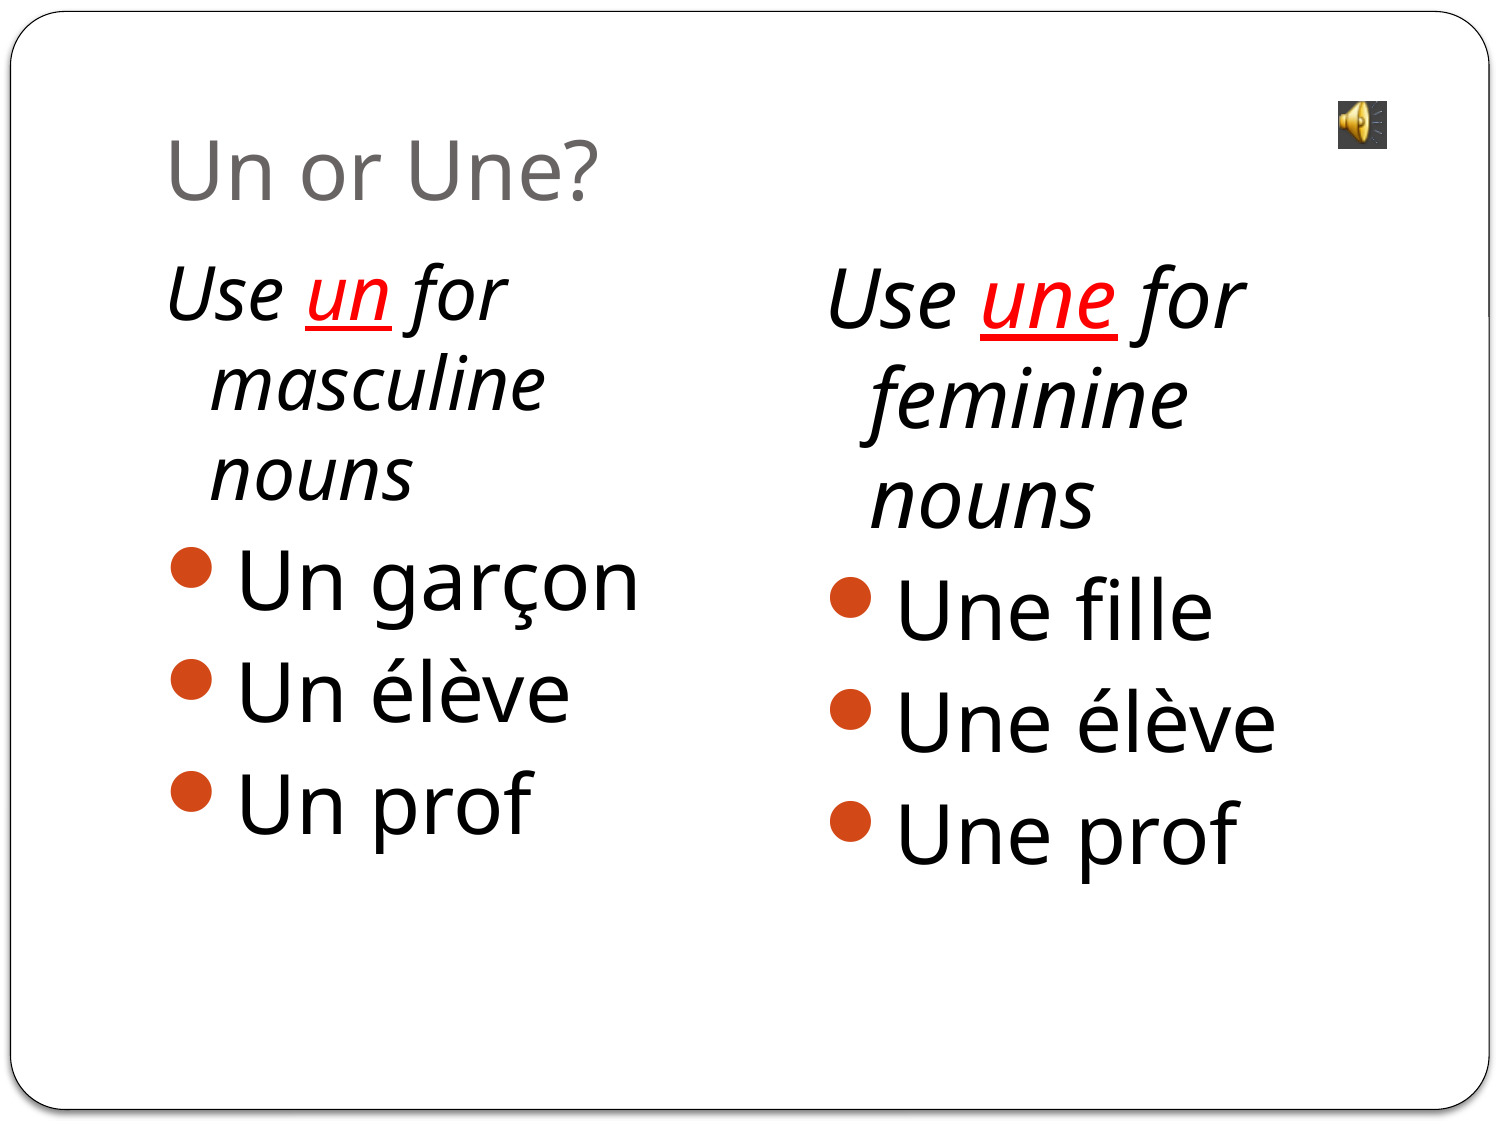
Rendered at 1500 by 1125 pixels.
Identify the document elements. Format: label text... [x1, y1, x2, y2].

title Un or Une? [150, 45, 1425, 233]
list Use une for feminine nouns Une fille Une élève Une prof [809, 237, 1425, 988]
list Use un for masculine nouns Un garçon Un élève Un prof [150, 237, 766, 988]
picture [1337, 99, 1388, 151]
